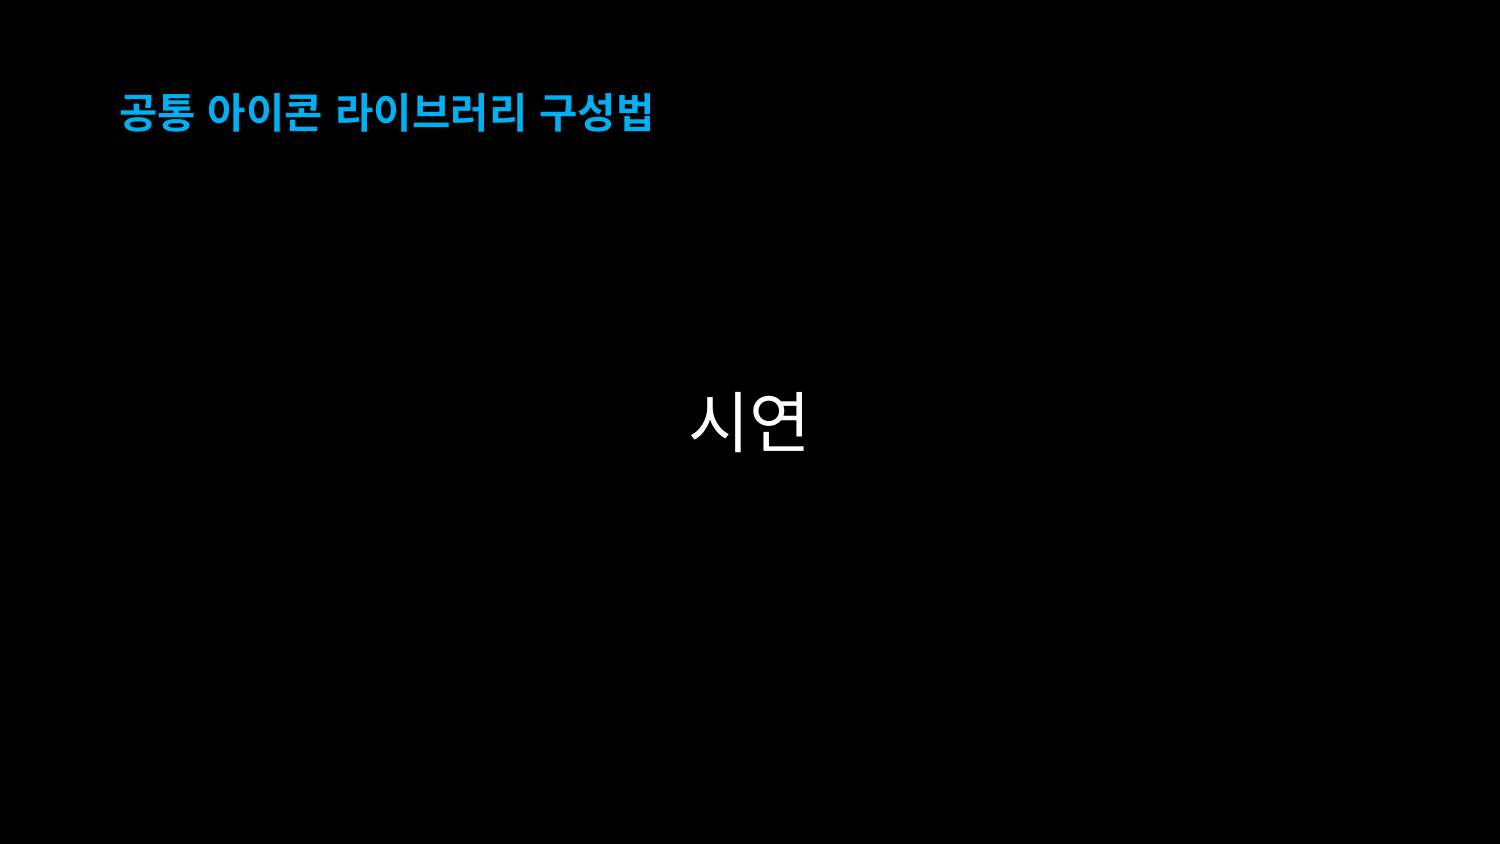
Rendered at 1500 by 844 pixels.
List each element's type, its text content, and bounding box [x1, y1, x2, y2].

title 공통 아이콘 라이브러리 구성법 [104, 49, 1398, 181]
text_box 시연 [673, 373, 827, 469]
